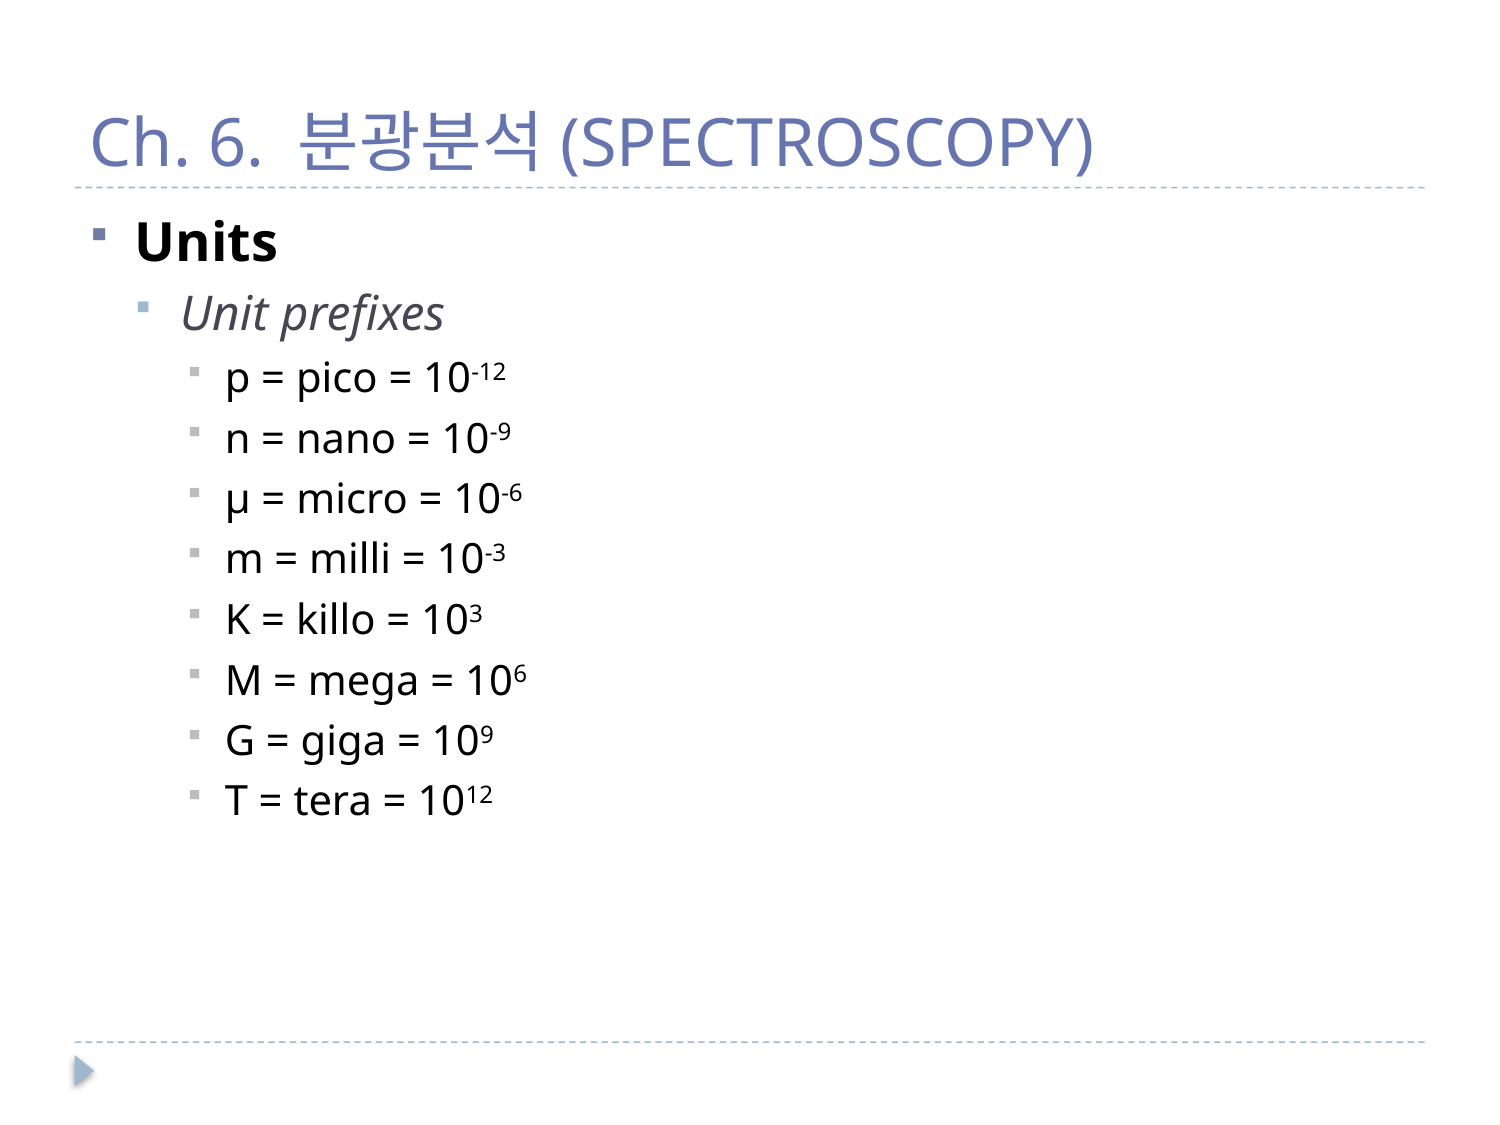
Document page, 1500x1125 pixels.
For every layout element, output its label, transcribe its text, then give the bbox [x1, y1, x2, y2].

title Ch. 6. 분광분석(SPECTROSCOPY) [75, 24, 1425, 188]
list Units Unit prefixes p = pico = 10-12 n = nano = 10-9 μ = micro = 10-6 m = milli = 10-3 K = killo = 103 M = mega = 106 G = giga = 109 T = tera = 1012 [75, 200, 1425, 1010]
